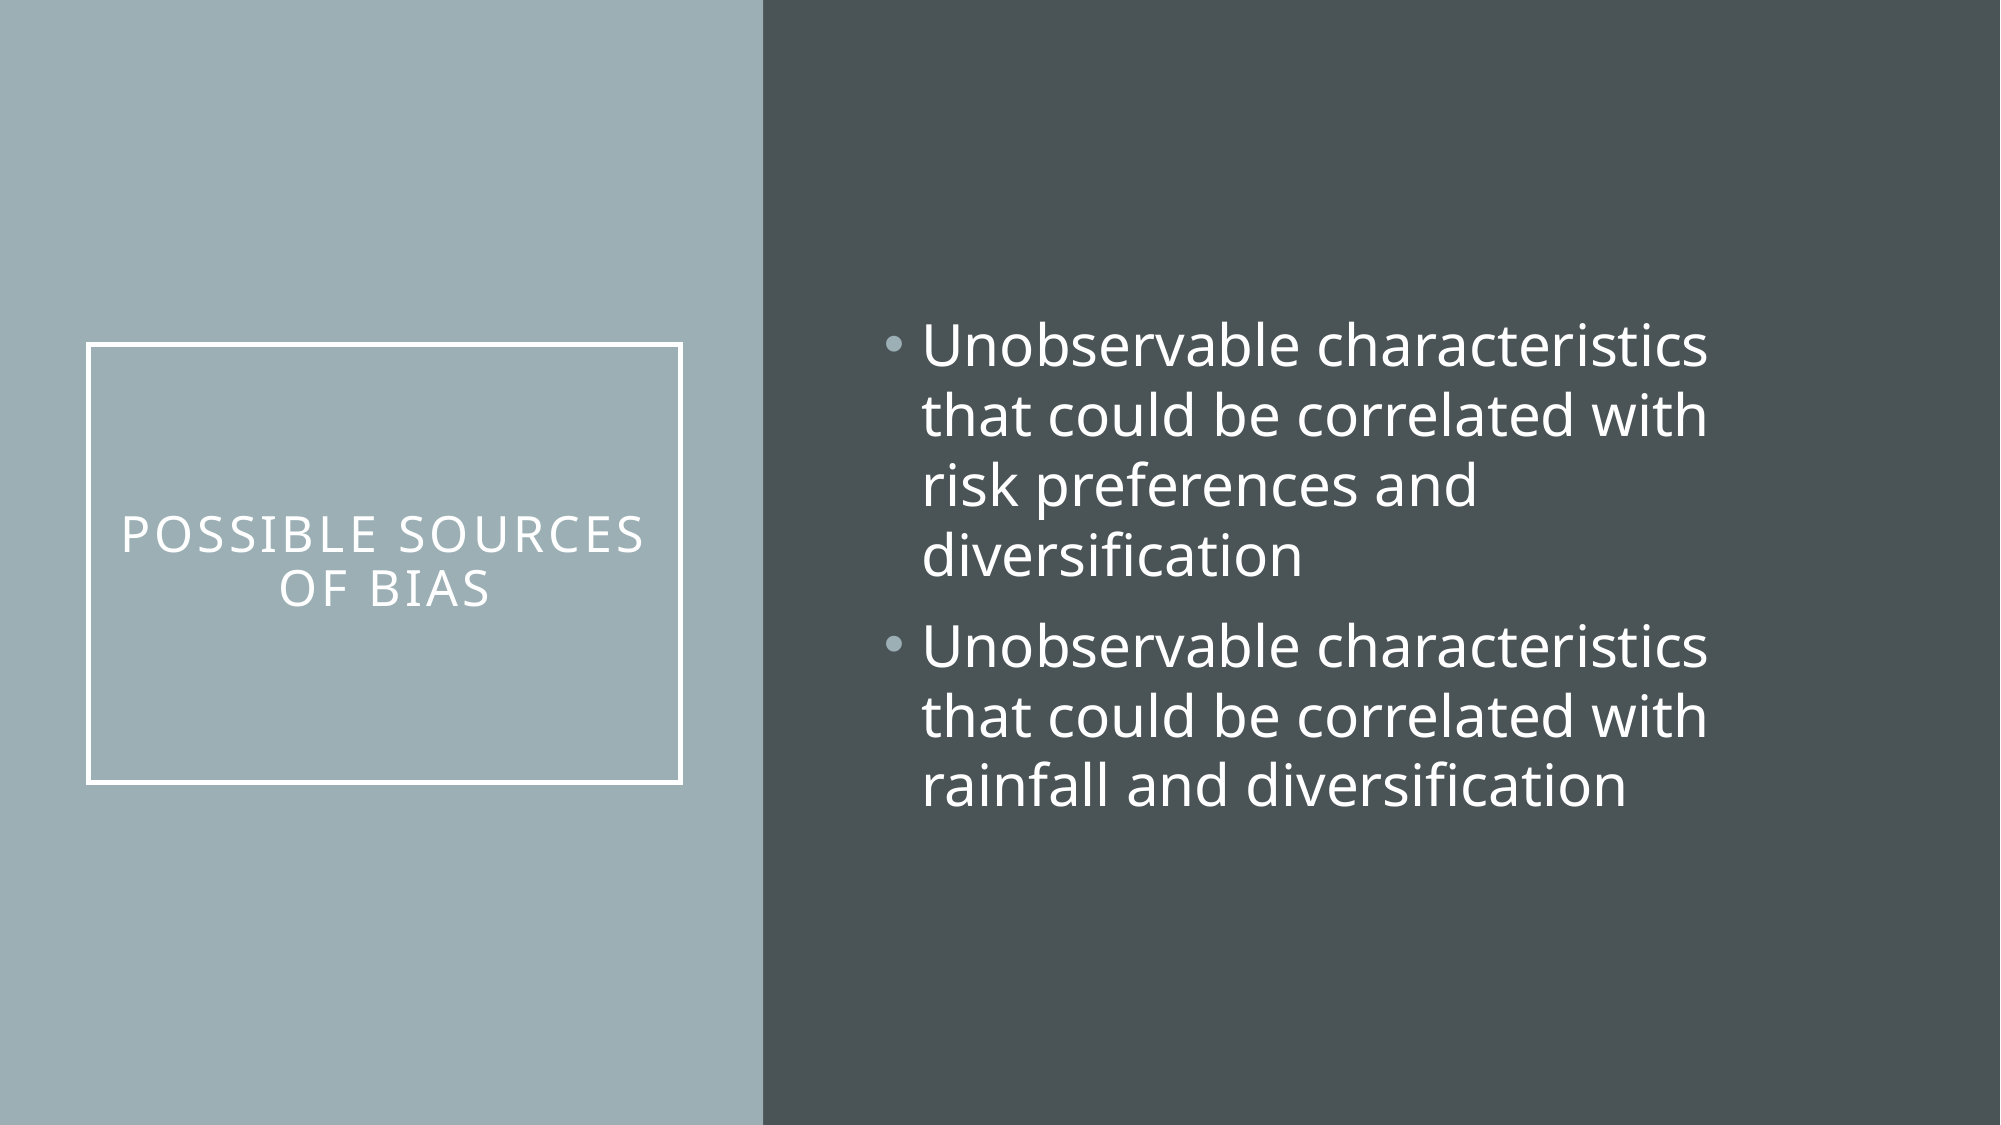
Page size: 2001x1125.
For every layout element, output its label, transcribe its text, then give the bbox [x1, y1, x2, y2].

text_box [762, 0, 2000, 1125]
title Possible Sources of bias [86, 342, 683, 785]
list Unobservable characteristics that could be correlated with risk preferences and diversification Unobservable characteristics that could be correlated with rainfall and diversification [869, 159, 1825, 968]
text_box [0, 0, 762, 1125]
